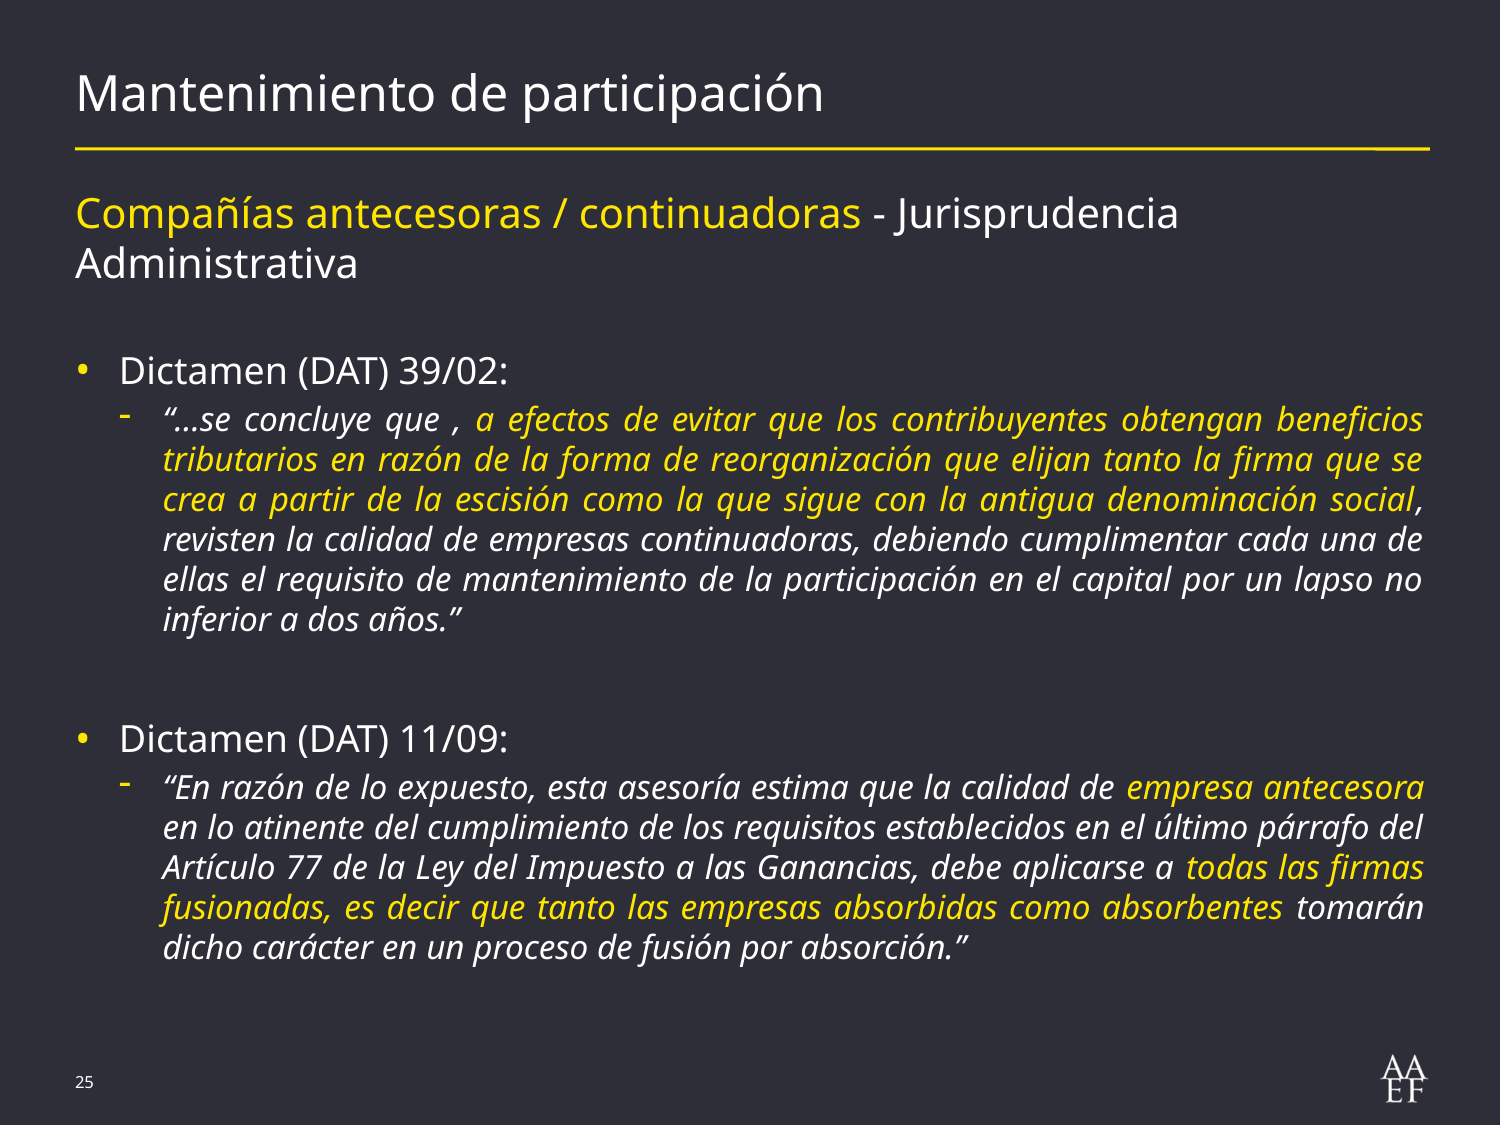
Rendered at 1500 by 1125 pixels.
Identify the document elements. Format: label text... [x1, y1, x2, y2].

title Mantenimiento de participación [75, 48, 1425, 146]
picture [1369, 1050, 1436, 1104]
list Compañías antecesoras / continuadoras - Jurisprudencia Administrativa Dictamen (DAT) 39/02: “…se concluye que , a efectos de evitar que los contribuyentes obtengan beneficios tributarios en razón de la forma de reorganización que elijan tanto la firma que se crea a partir de la escisión como la que sigue con la antigua denominación social, revisten la calidad de empresas continuadoras, debiendo cumplimentar cada una de ellas el requisito de mantenimiento de la participación en el capital por un lapso no inferior a dos años.” Dictamen (DAT) 11/09: “En razón de lo expuesto, esta asesoría estima que la calidad de empresa antecesora en lo atinente del cumplimiento de los requisitos establecidos en el último párrafo del Artículo 77 de la Ley del Impuesto a las Ganancias, debe aplicarse a todas las firmas fusionadas, es decir que tanto las empresas absorbidas como absorbentes tomarán dicho carácter en un proceso de fusión por absorción.” [75, 186, 1425, 999]
slide_number 25 [75, 1068, 184, 1099]
